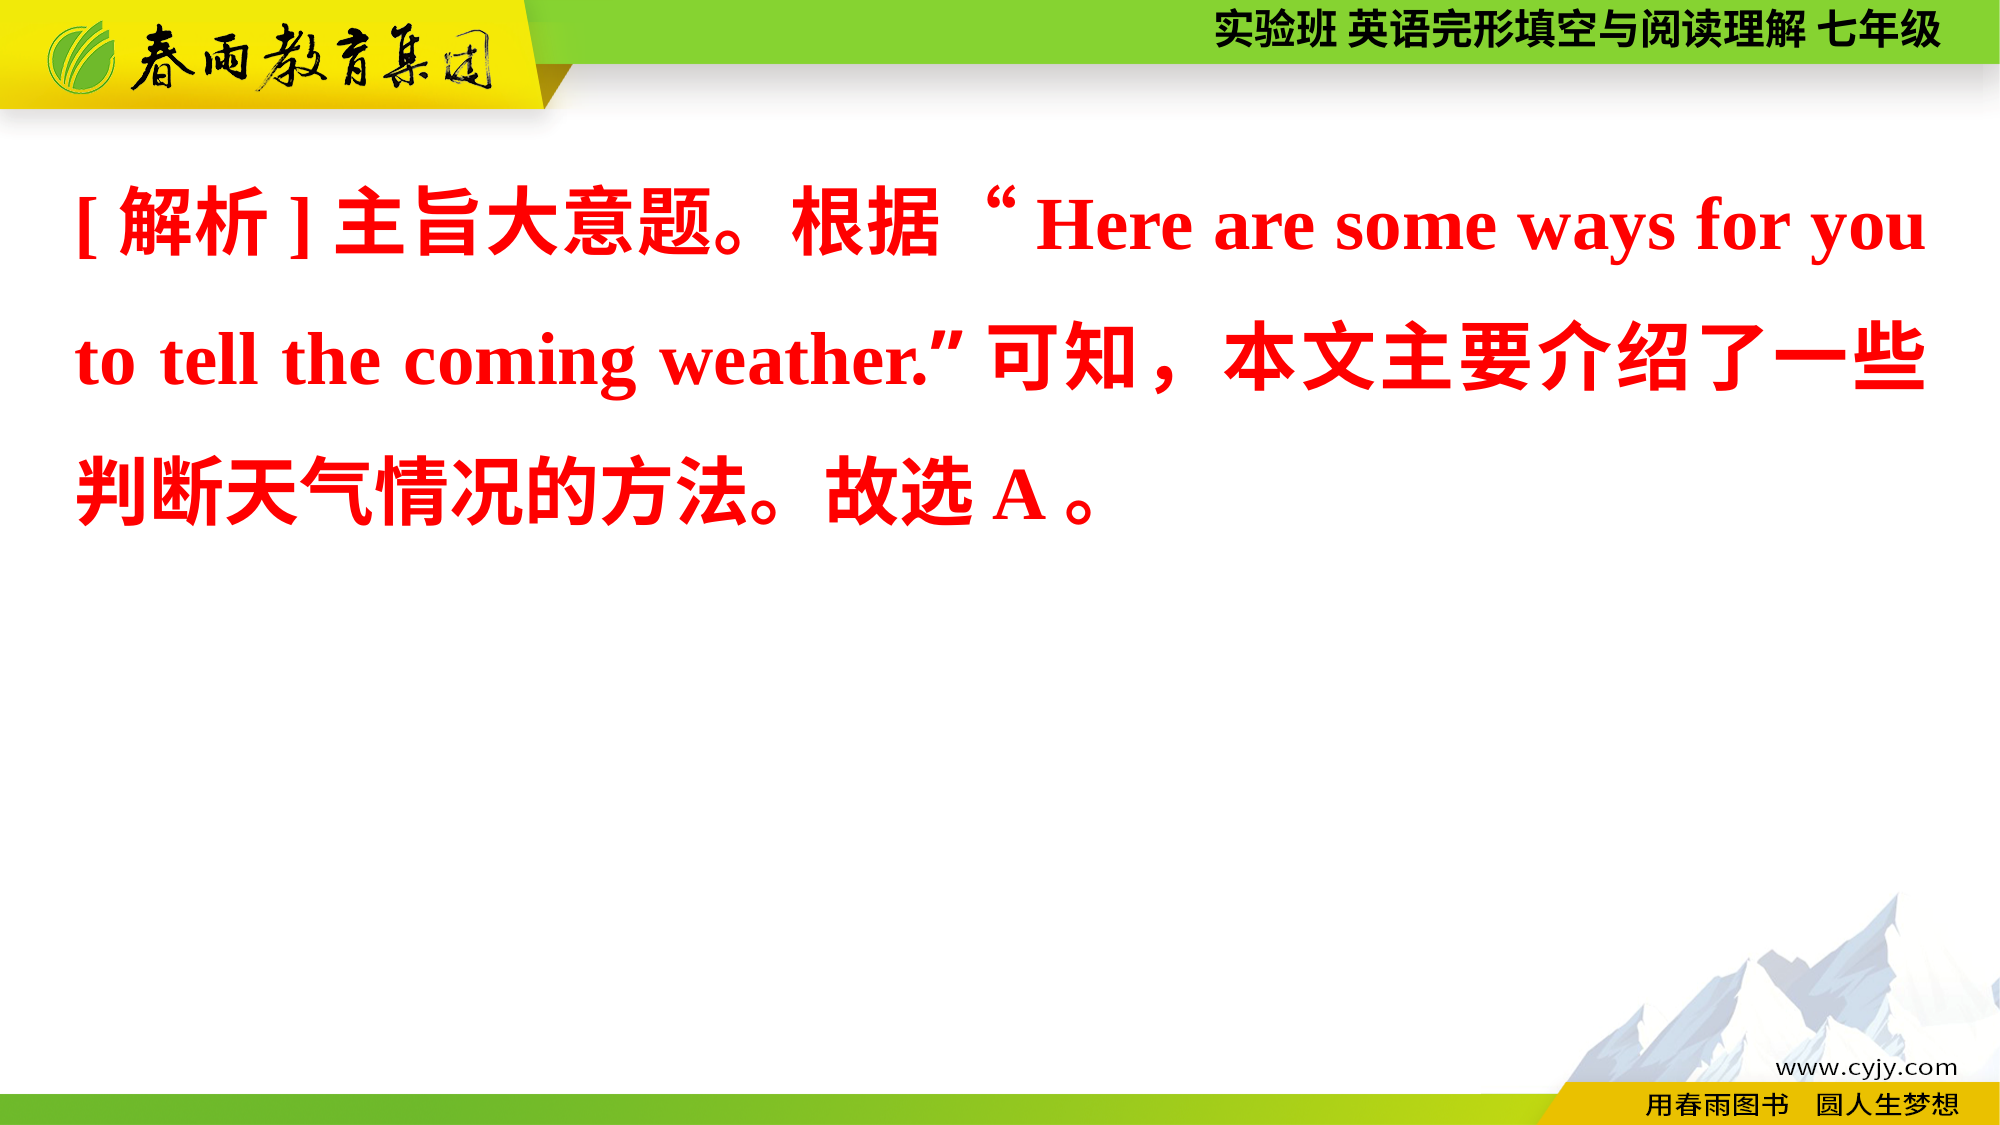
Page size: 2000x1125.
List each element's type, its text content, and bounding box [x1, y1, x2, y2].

list [解析]主旨大意题。根据“Here are some ways for you to tell the coming weather.”可知，本文主要介绍了一些判断天气情况的方法。故选A。 [59, 122, 1944, 530]
picture [0, 0, 2000, 1125]
